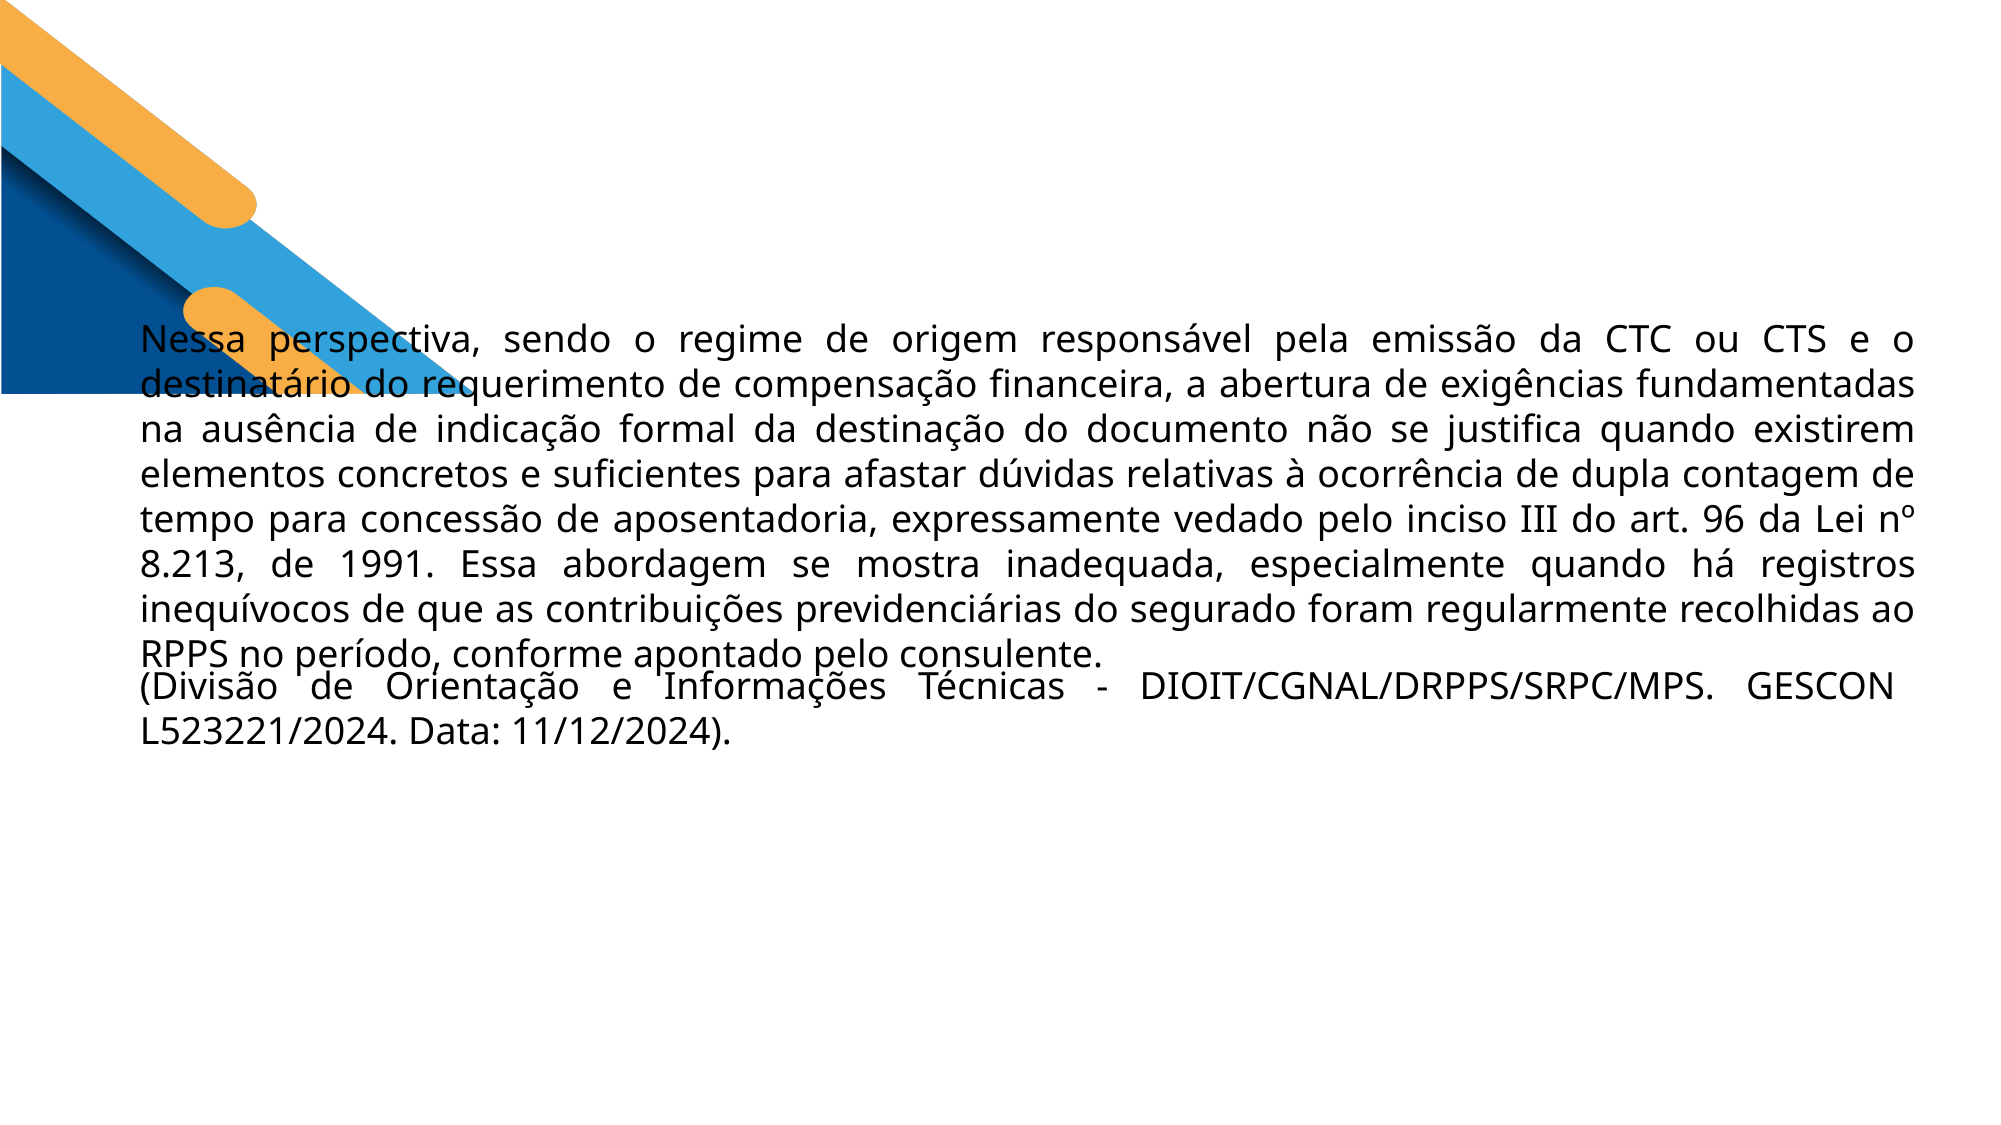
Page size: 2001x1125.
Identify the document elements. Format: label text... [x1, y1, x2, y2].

text_box Nessa perspectiva, sendo o regime de origem responsável pela emissão da CTC ou CTS e o destinatário do requerimento de compensação financeira, a abertura de exigências fundamentadas na ausência de indicação formal da destinação do documento não se justifica quando existirem elementos concretos e suficientes para afastar dúvidas relativas à ocorrência de dupla contagem de tempo para concessão de aposentadoria, expressamente vedado pelo inciso III do art. 96 da Lei nº 8.213, de 1991. Essa abordagem se mostra inadequada, especialmente quando há registros inequívocos de que as contribuições previdenciárias do segurado foram regularmente recolhidas ao RPPS no período, conforme apontado pelo consulente. [125, 308, 1932, 683]
text_box [0, 0, 475, 394]
text_box (Divisão de Orientação e Informações Técnicas - DIOIT/CGNAL/DRPPS/SRPC/MPS. GESCON L523221/2024. Data: 11/12/2024). [124, 655, 1912, 760]
